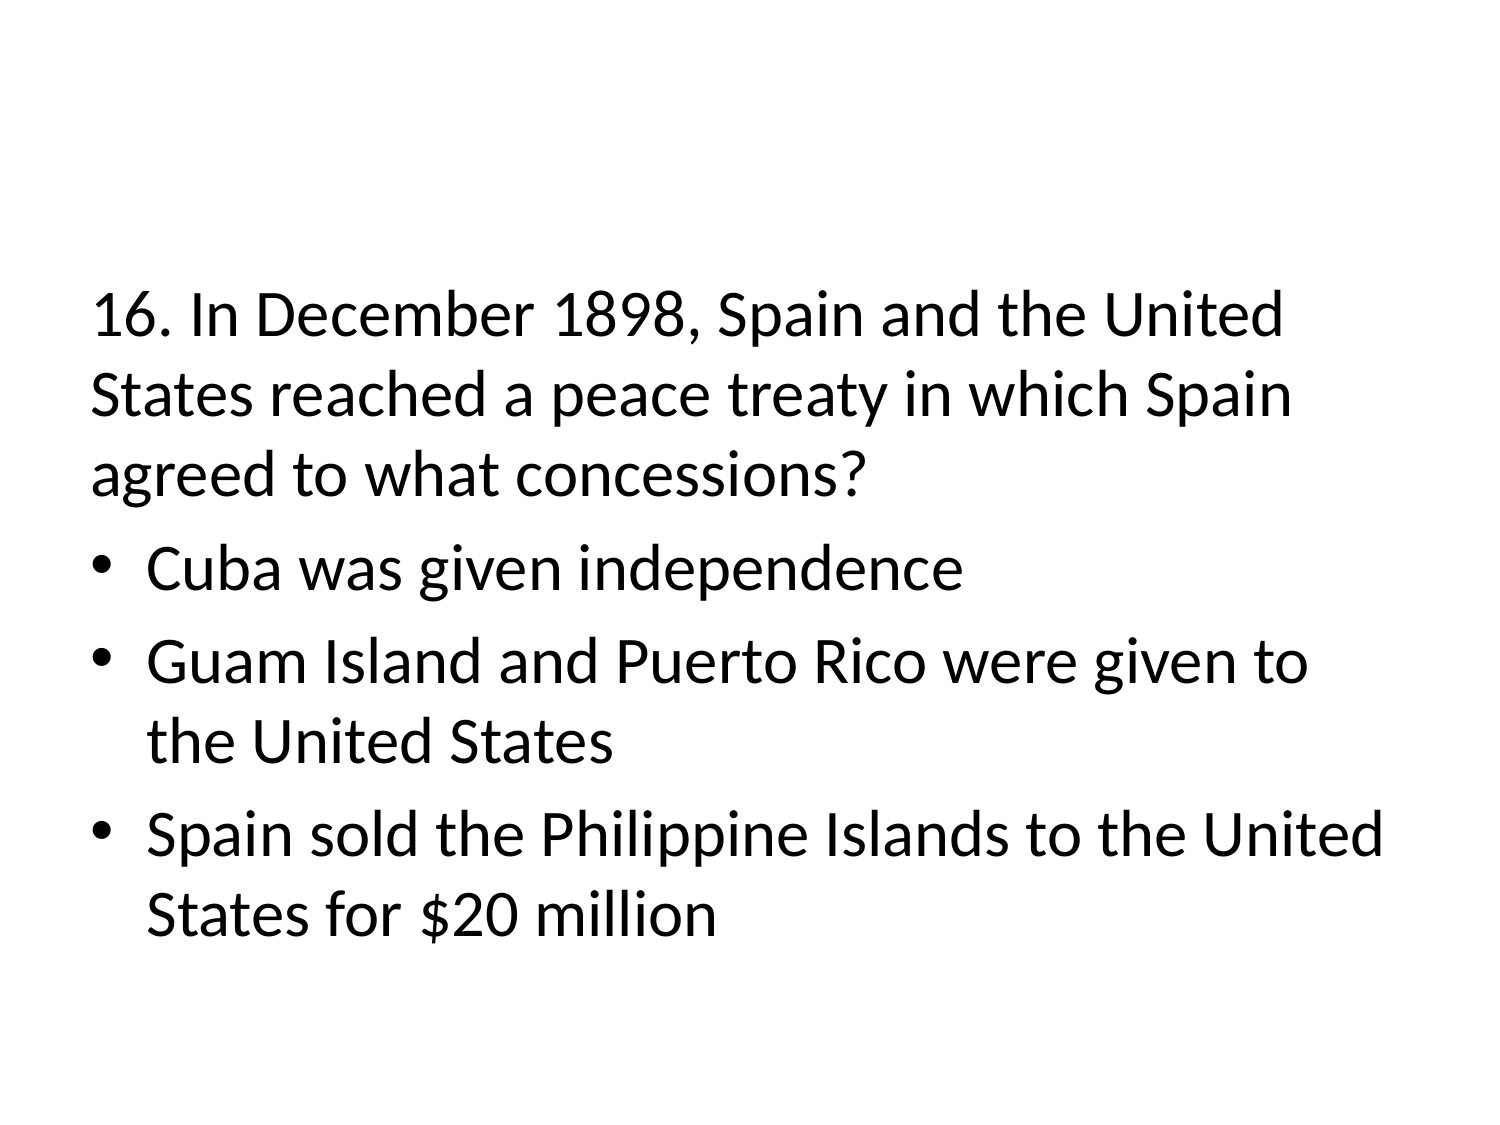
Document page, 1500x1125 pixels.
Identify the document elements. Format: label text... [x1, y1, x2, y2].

list 16. In December 1898, Spain and the United States reached a peace treaty in which Spain agreed to what concessions? Cuba was given independence Guam Island and Puerto Rico were given to the United States Spain sold the Philippine Islands to the United States for $20 million [75, 262, 1425, 1005]
